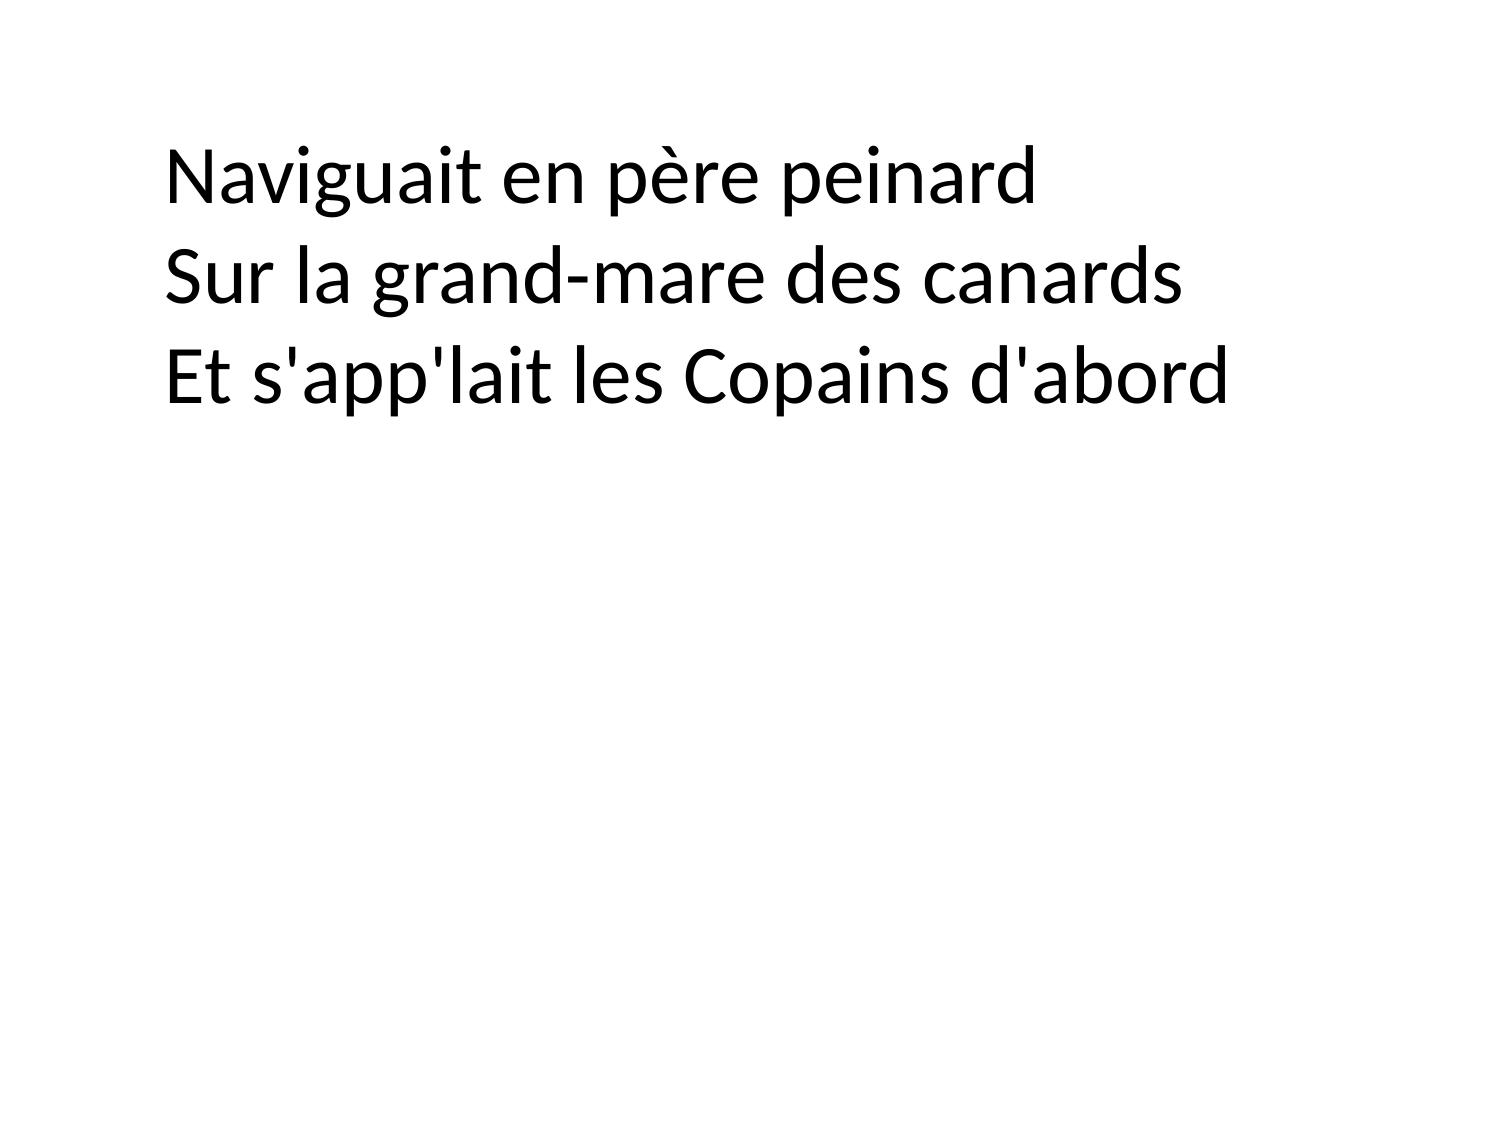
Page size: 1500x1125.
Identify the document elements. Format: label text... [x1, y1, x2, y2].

text_box Naviguait en père peinard Sur la grand-mare des canards Et s'app'lait les Copains d'abord [149, 112, 1500, 528]
